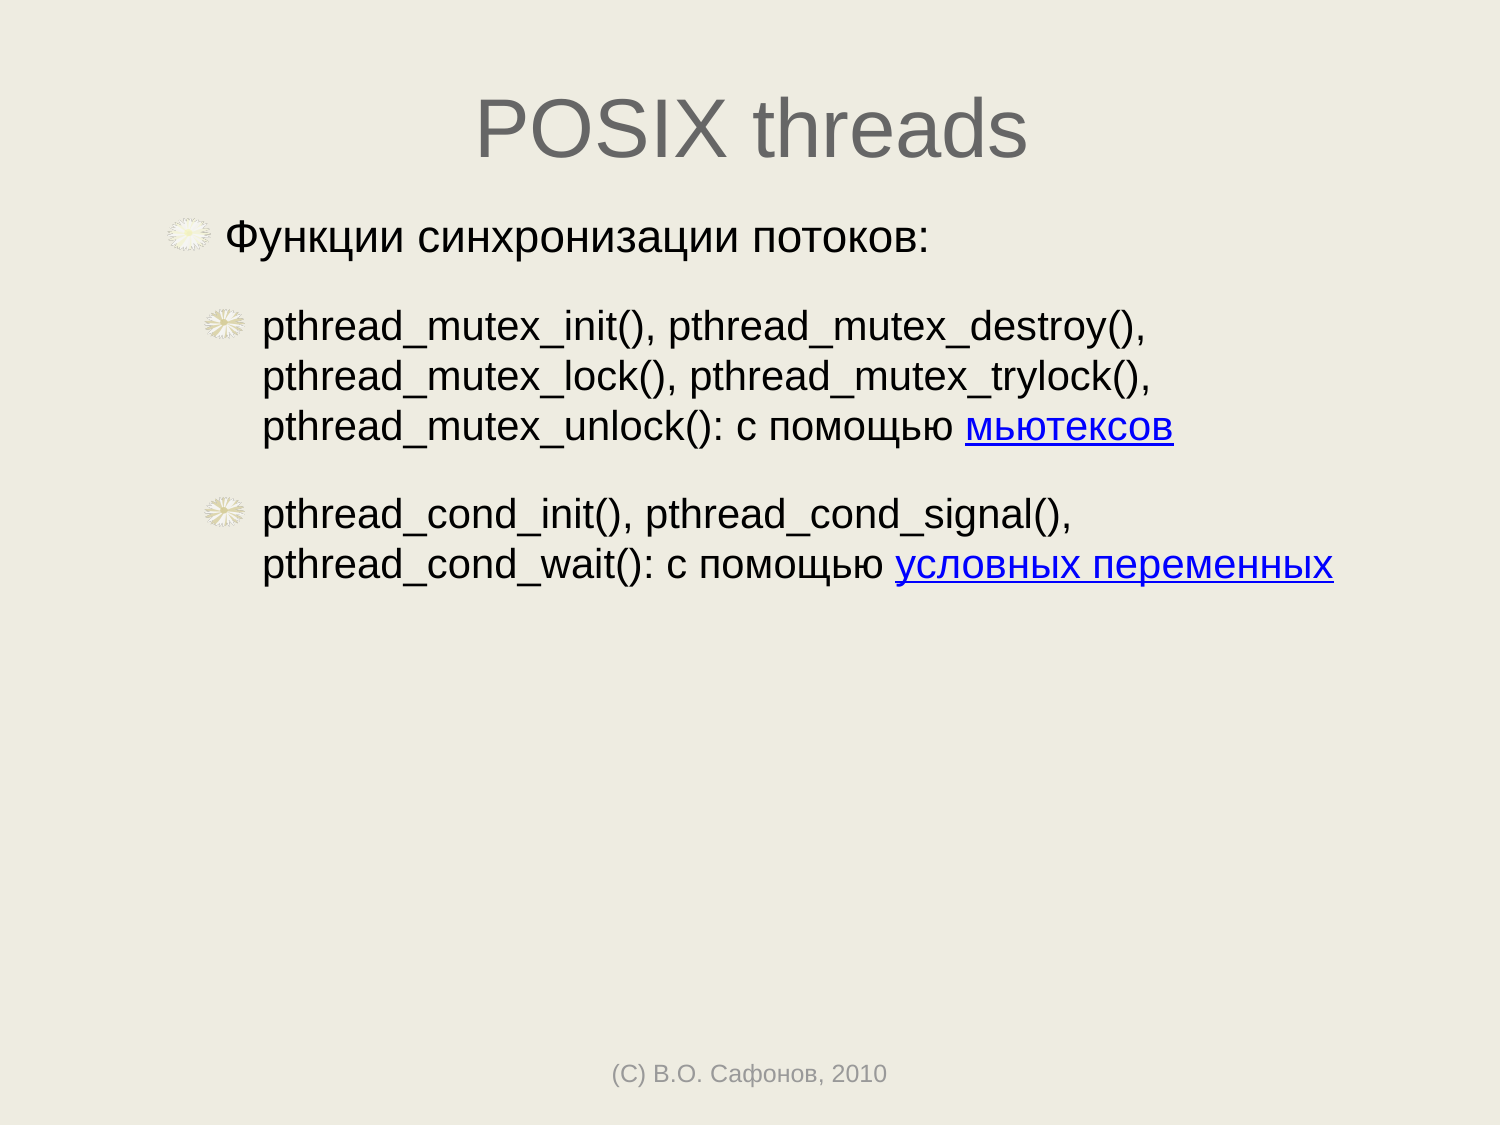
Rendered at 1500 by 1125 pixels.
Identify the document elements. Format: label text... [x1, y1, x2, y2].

list Функции синхронизации потоков: pthread_mutex_init(), pthread_mutex_destroy(), pthread_mutex_lock(), pthread_mutex_trylock(), pthread_mutex_unlock(): с помощью мьютексов pthread_cond_init(), pthread_cond_signal(), pthread_cond_wait(): с помощью условных переменных [152, 199, 1430, 1005]
footer (C) В.О. Сафонов, 2010 [512, 1042, 988, 1103]
picture [204, 497, 245, 527]
picture [167, 218, 211, 251]
picture [204, 309, 245, 339]
title POSIX threads [74, 49, 1430, 200]
